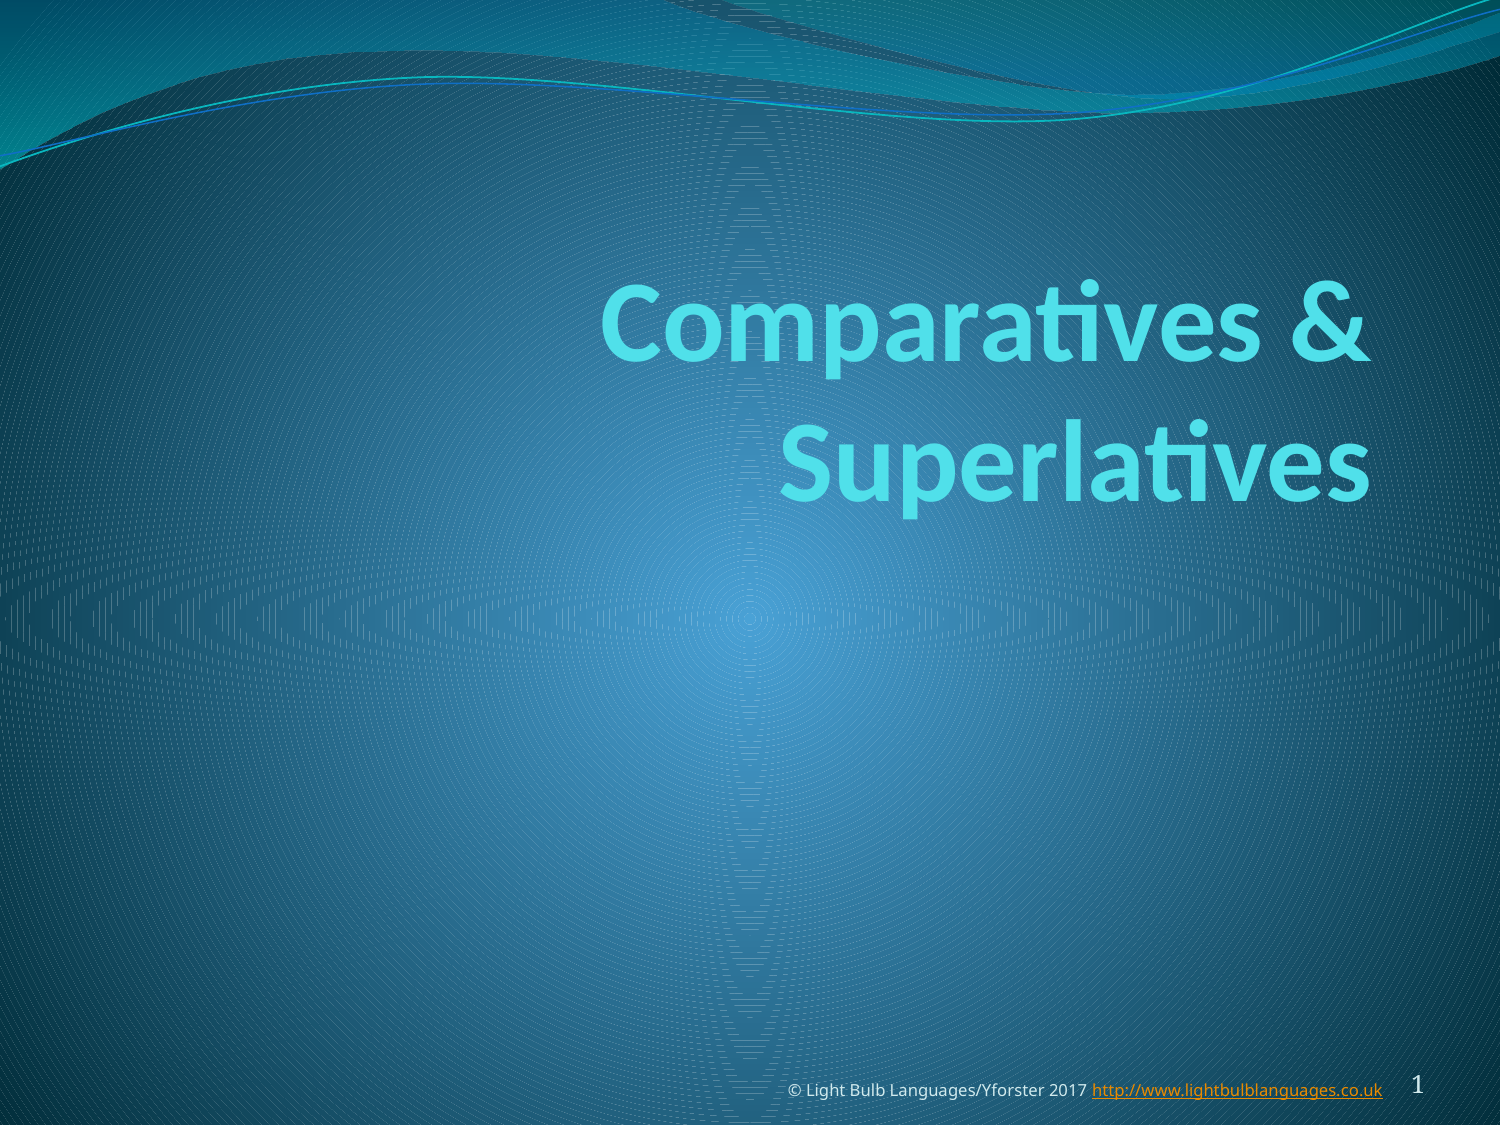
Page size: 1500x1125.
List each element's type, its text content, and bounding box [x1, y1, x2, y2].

title Comparatives & Superlatives [87, 224, 1376, 525]
footer © Light Bulb Languages/Yforster 2017 http://www.lightbulblanguages.co.uk [437, 1042, 1299, 1103]
slide_number 1 [1299, 1042, 1425, 1103]
